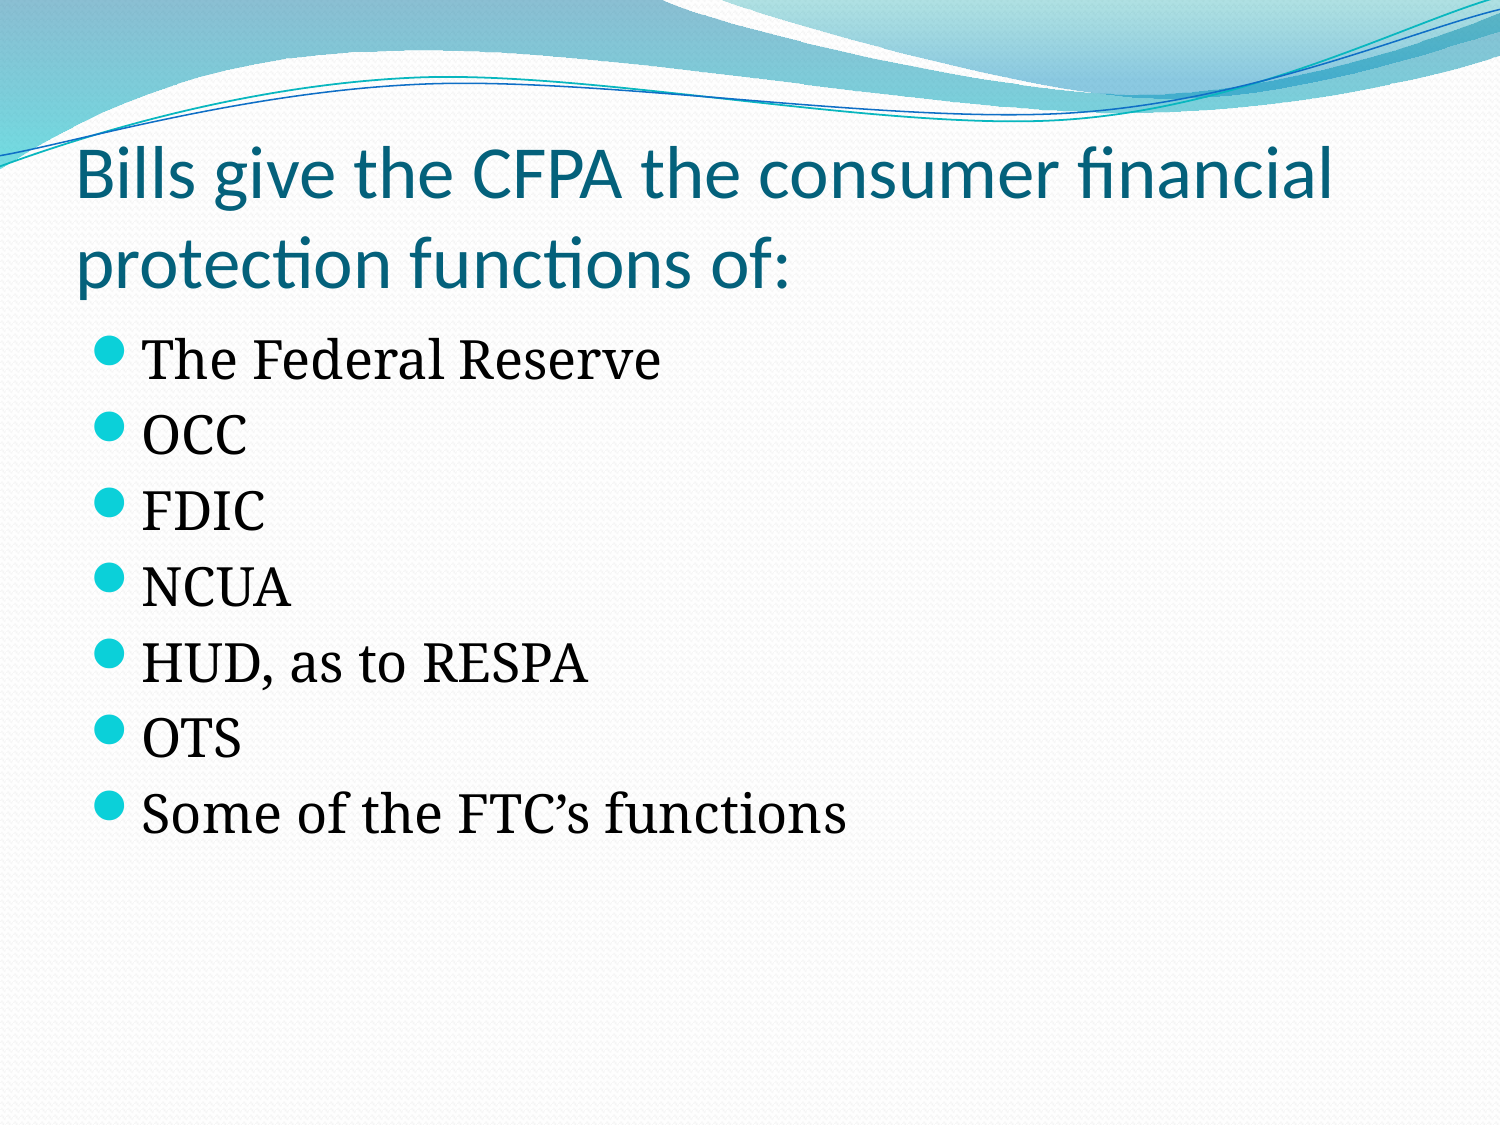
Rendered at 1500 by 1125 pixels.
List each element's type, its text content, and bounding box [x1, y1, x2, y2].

list The Federal Reserve OCC FDIC NCUA HUD, as to RESPA OTS Some of the FTC’s functions [74, 317, 1426, 1038]
title Bills give the CFPA the consumer financial protection functions of: [74, 115, 1426, 304]
